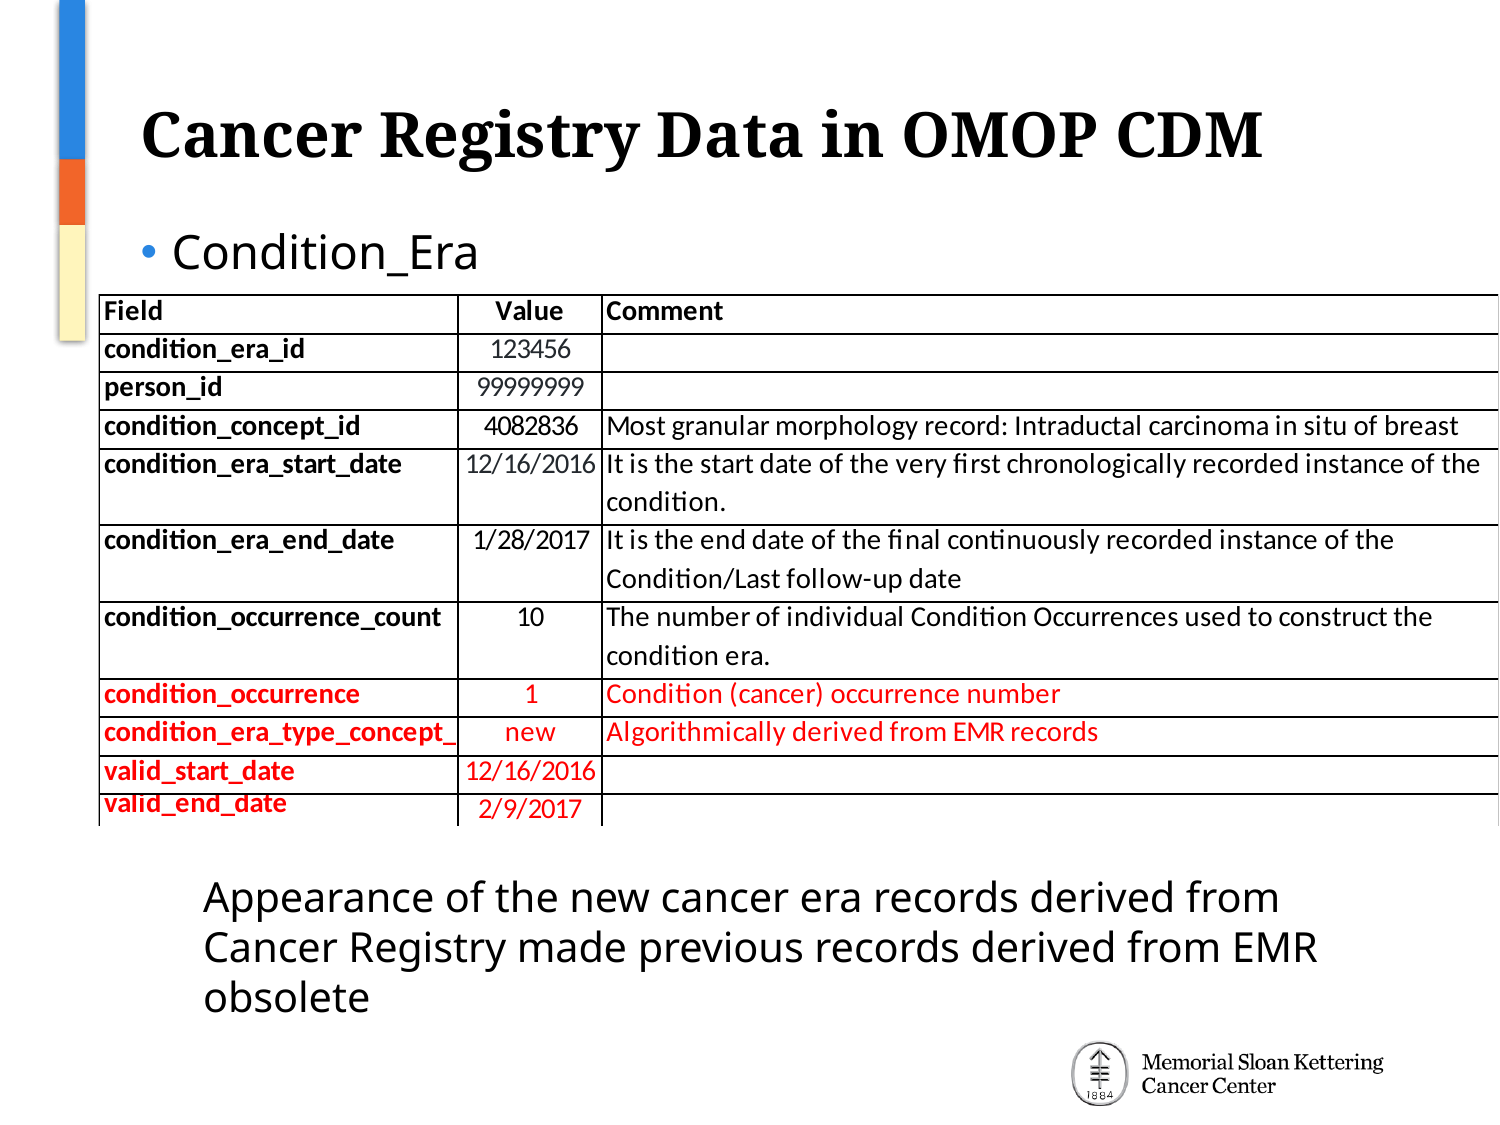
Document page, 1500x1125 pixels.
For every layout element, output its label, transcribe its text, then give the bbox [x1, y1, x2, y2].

title Cancer Registry Data in OMOP CDM [125, 48, 1412, 178]
list Condition_Era Appearance of the new cancer era records derived from Cancer Registry made previous records derived from EMR obsolete [125, 214, 1386, 292]
picture [98, 294, 1500, 828]
list Condition_Era Appearance of the new cancer era records derived from Cancer Registry made previous records derived from EMR obsolete [125, 836, 1386, 1034]
